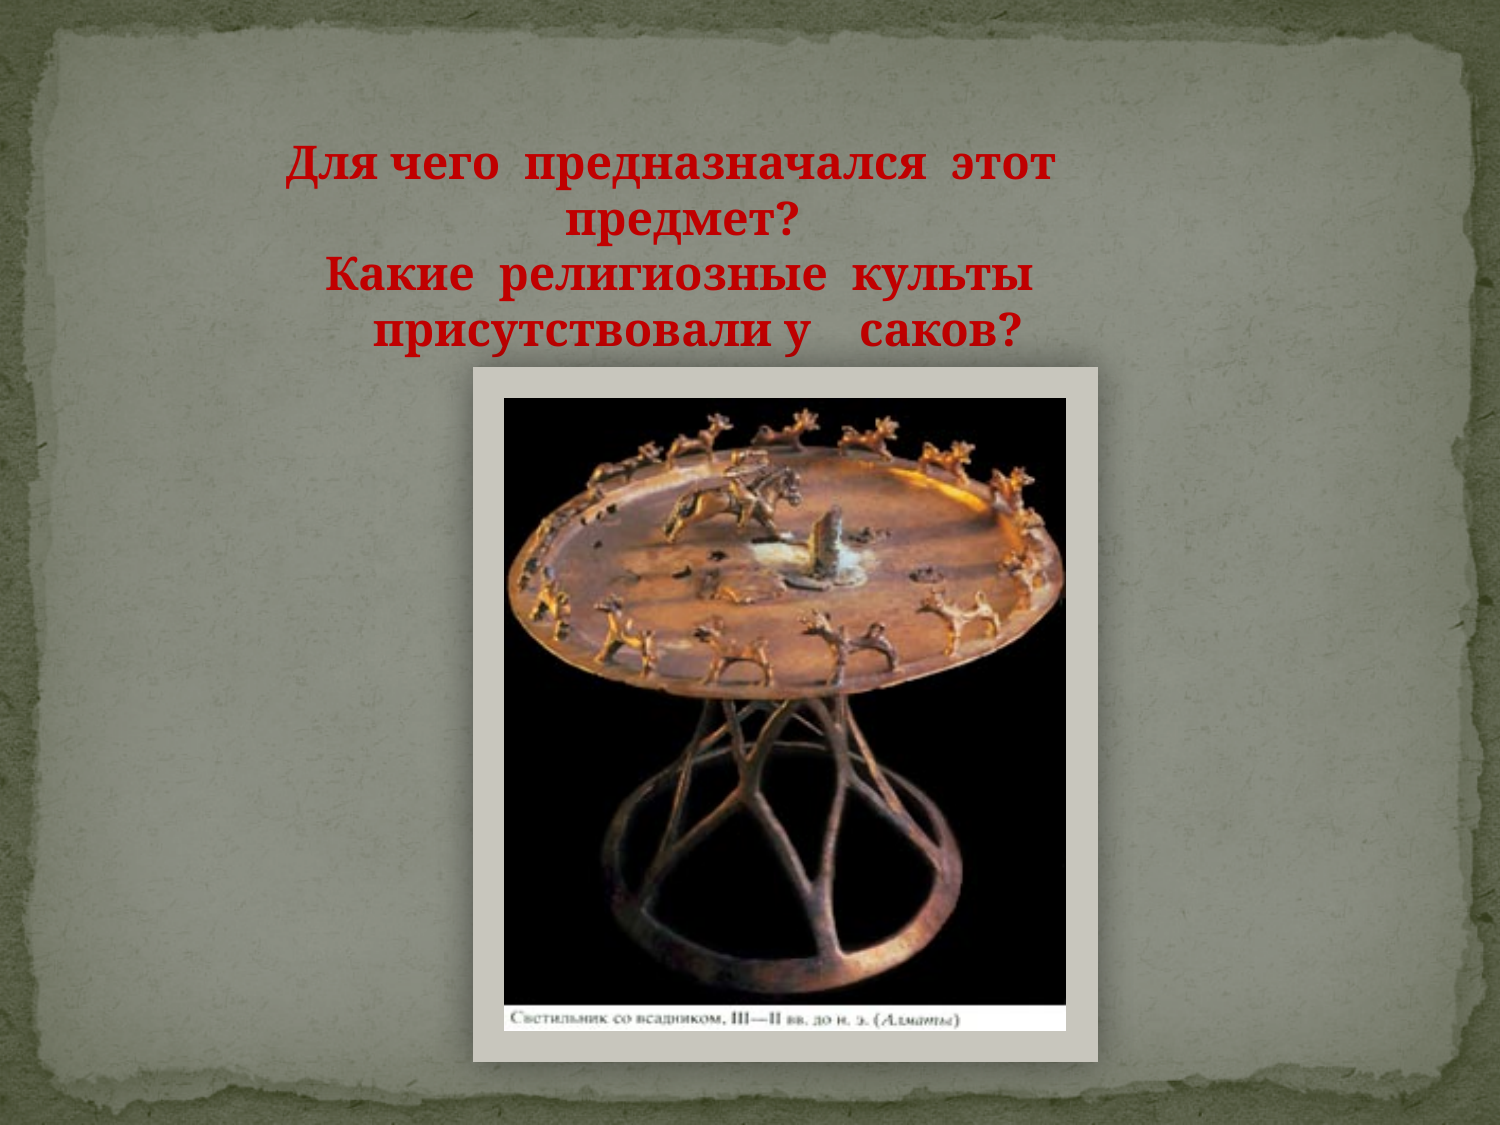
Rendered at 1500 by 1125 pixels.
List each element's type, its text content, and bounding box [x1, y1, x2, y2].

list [506, 401, 1065, 1030]
title Для чего предназначался этот предмет? Какие религиозные культы присутствовали у саков? [70, 46, 1421, 364]
